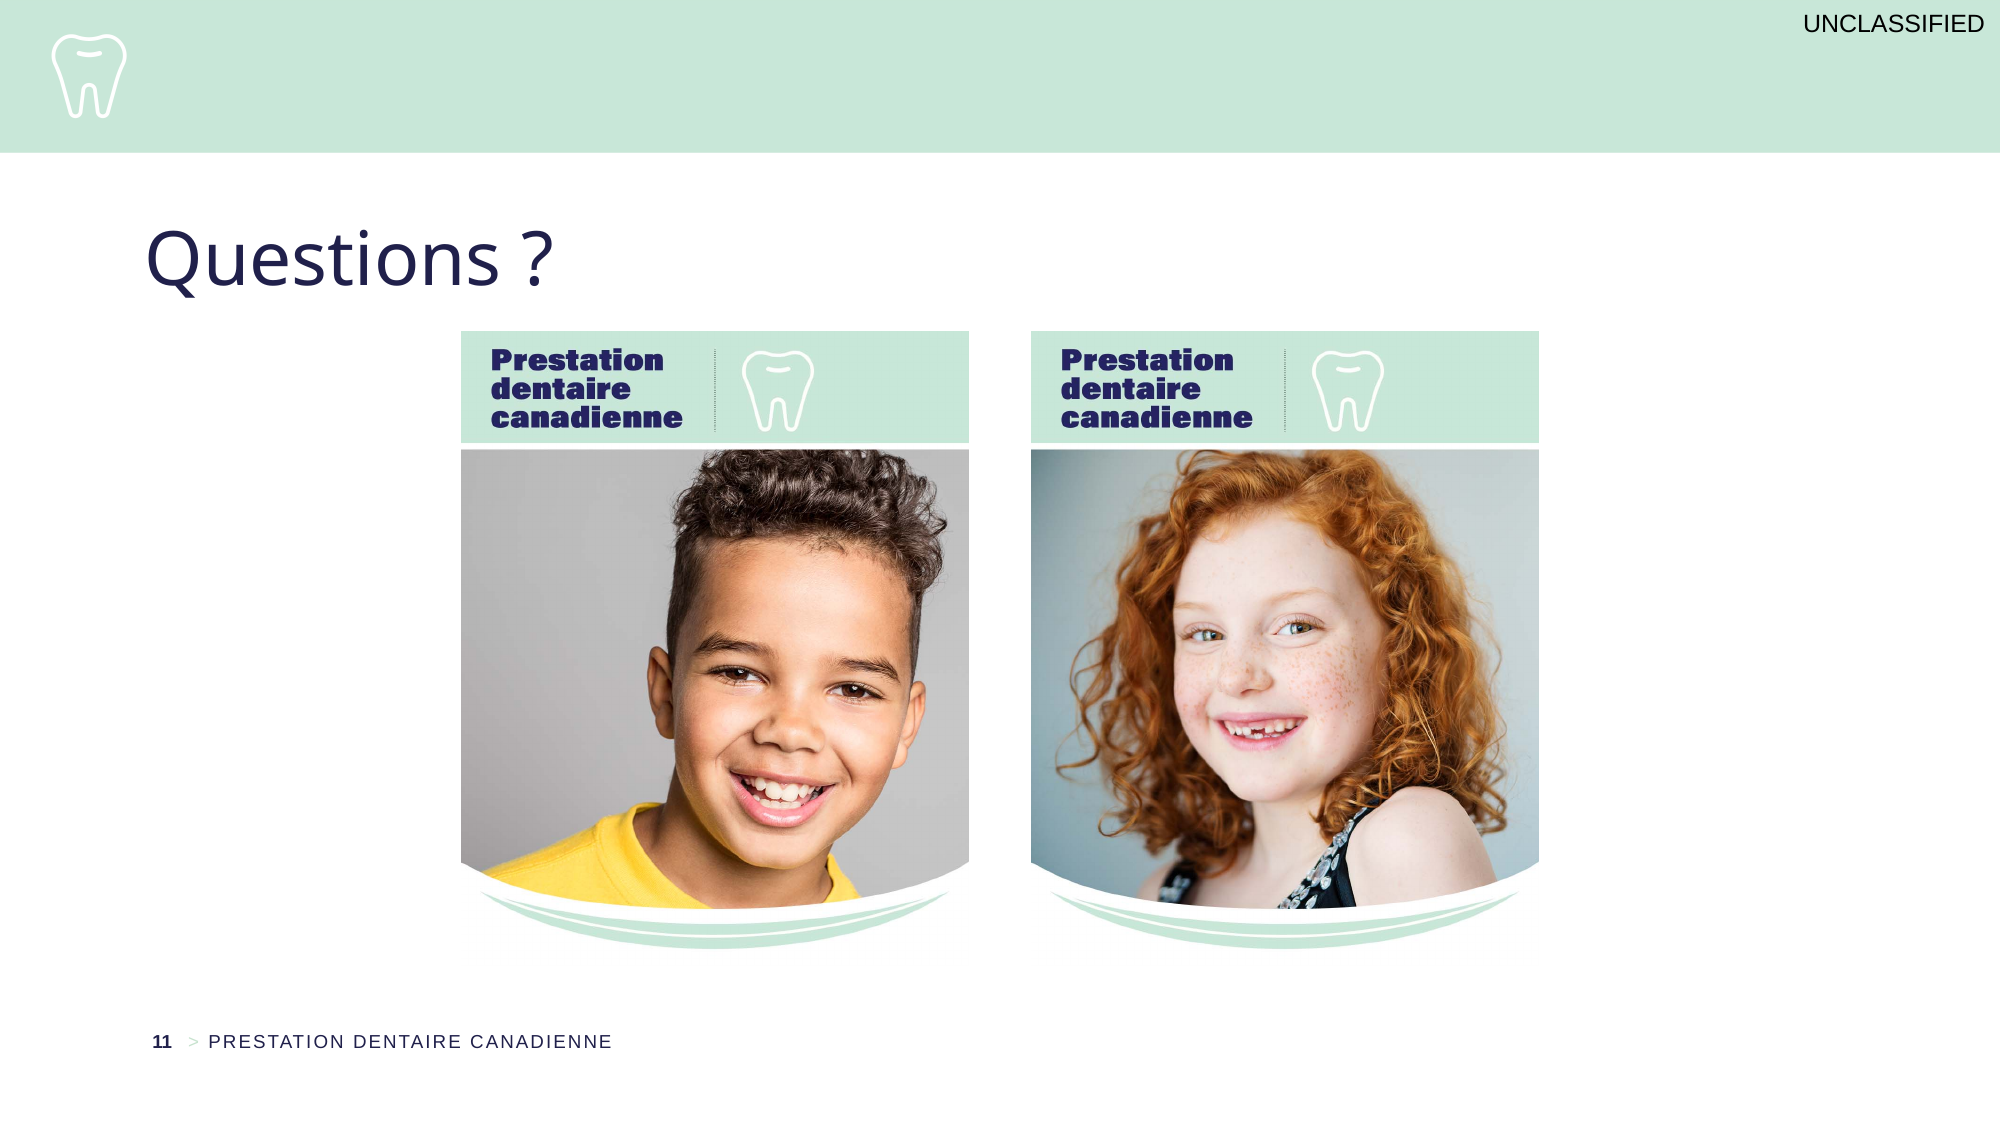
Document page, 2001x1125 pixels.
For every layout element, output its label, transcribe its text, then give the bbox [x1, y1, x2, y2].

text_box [461, 331, 1539, 966]
picture [0, 0, 2000, 225]
text_box Questions ? [129, 203, 1930, 309]
